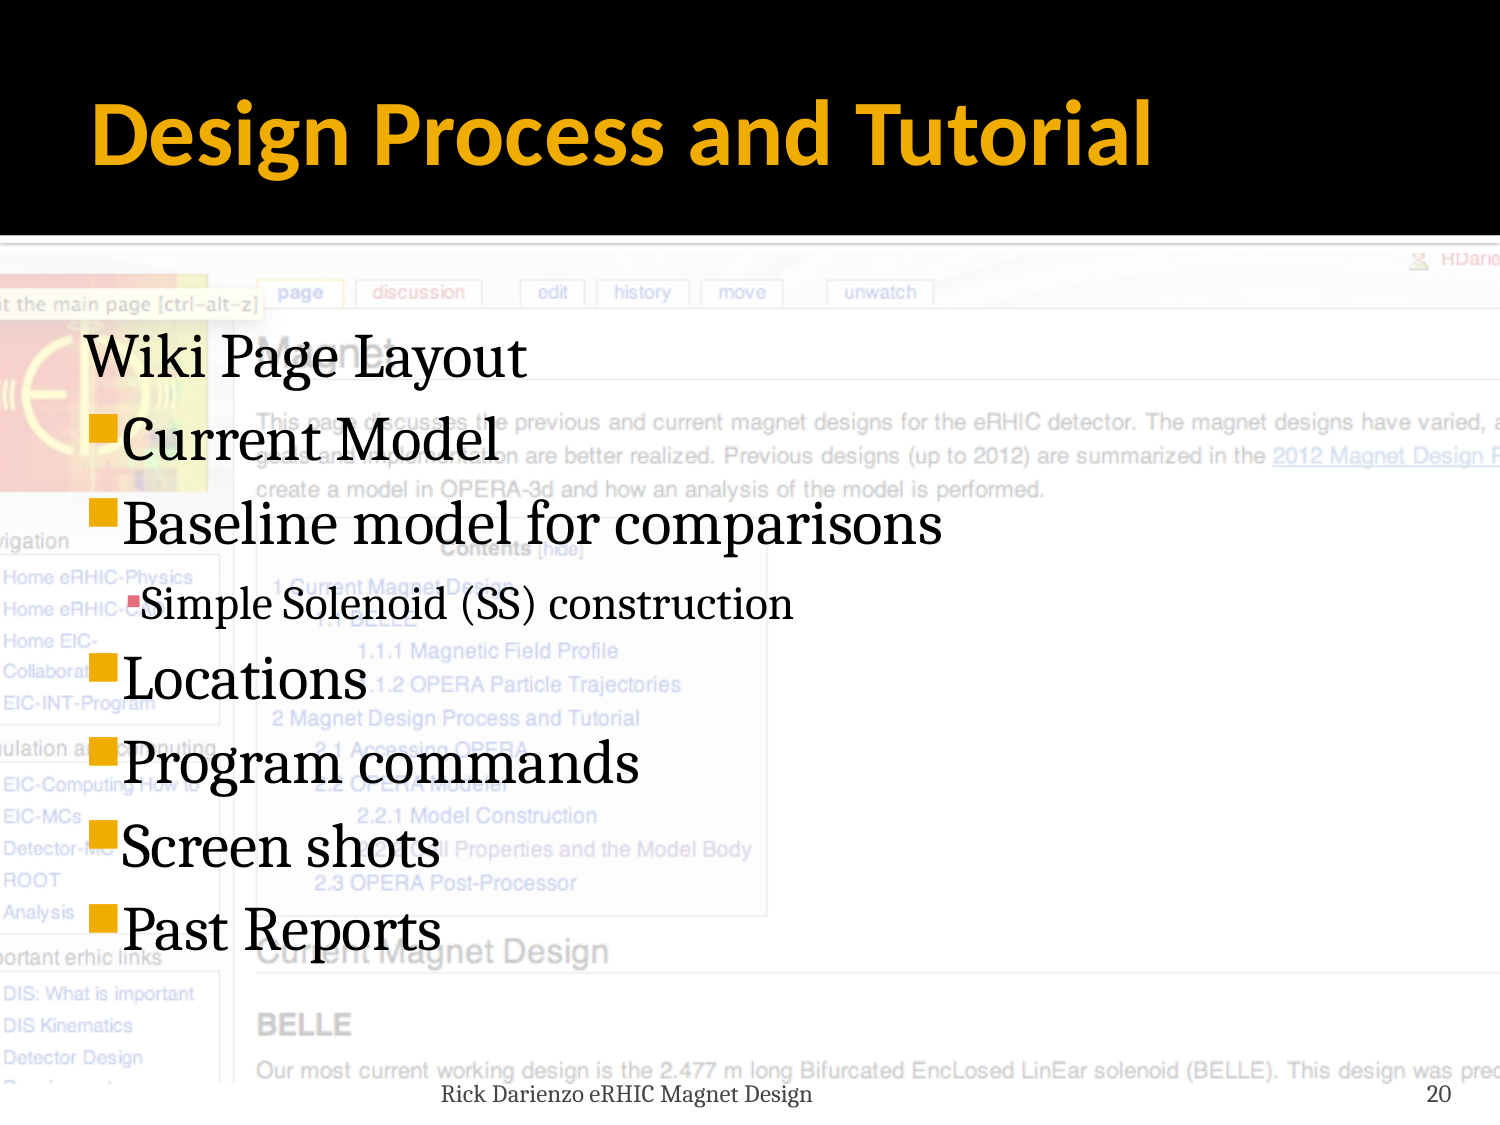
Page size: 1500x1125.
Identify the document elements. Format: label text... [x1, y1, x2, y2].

footer Rick Darienzo eRHIC Magnet Design [433, 1090, 1337, 1108]
picture [0, 253, 1500, 1084]
title Design Process and Tutorial [75, 25, 1425, 231]
slide_number 20 [1345, 1090, 1467, 1108]
